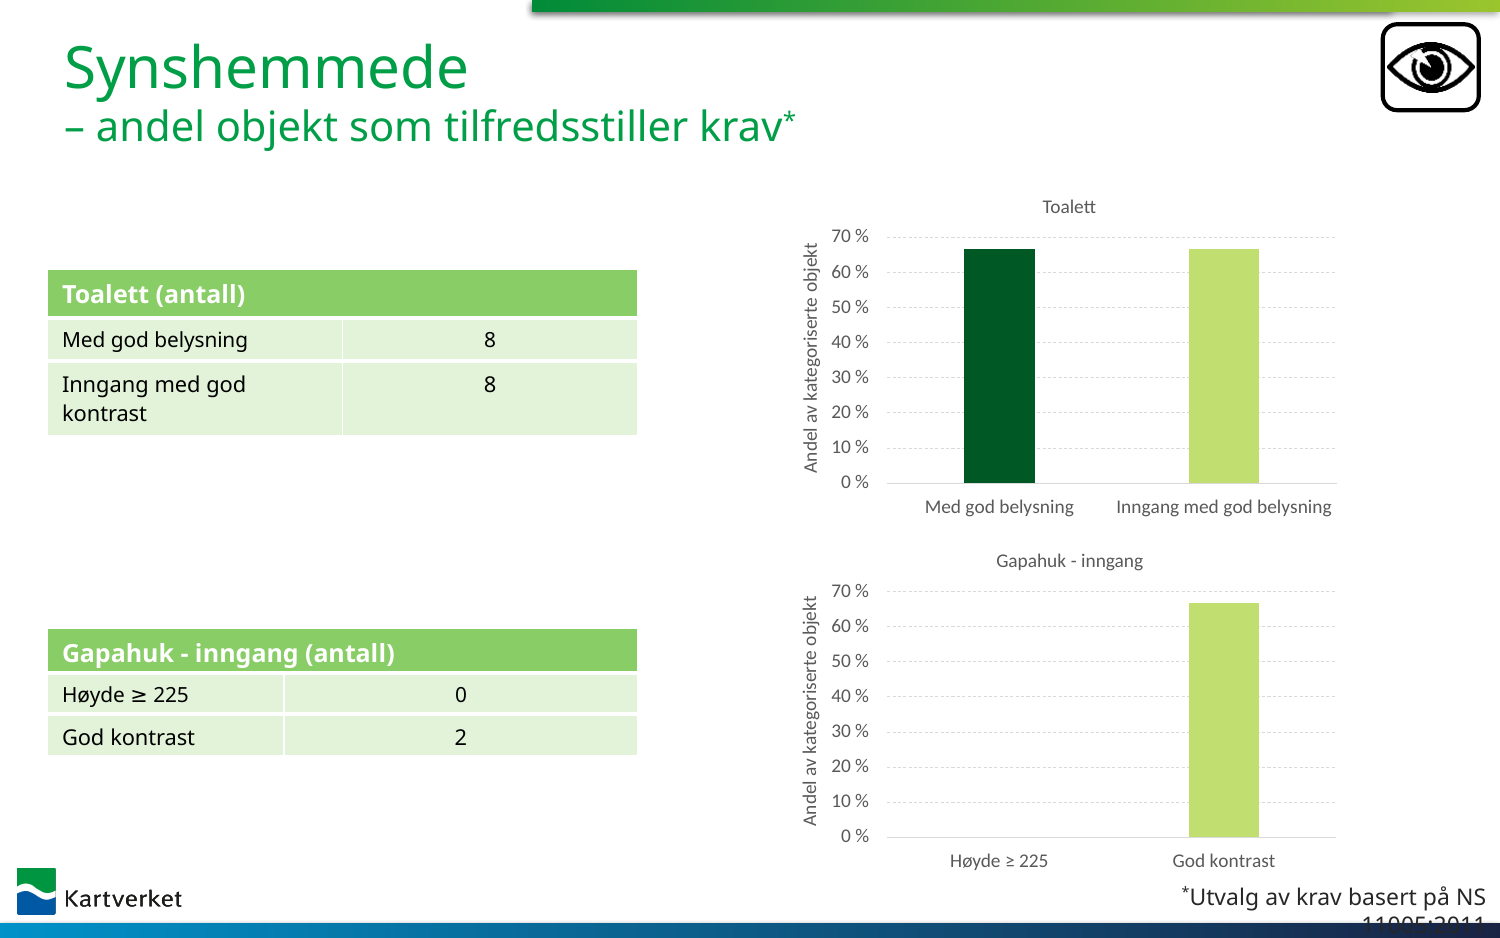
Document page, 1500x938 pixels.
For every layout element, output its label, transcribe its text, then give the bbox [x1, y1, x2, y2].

table_cell 8 [343, 363, 637, 435]
table_cell Inngang med god kontrast [48, 363, 342, 435]
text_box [1382, 24, 1480, 111]
table_cell 8 [343, 320, 637, 359]
picture [791, 541, 1348, 880]
table_header Gapahuk - inngang (antall) [48, 629, 637, 671]
table_cell Med god belysning [48, 320, 342, 359]
text_box *Utvalg av krav basert på NS 11005:2011 [1068, 873, 1500, 938]
table_cell 2 [285, 716, 637, 755]
table_header Toalett (antall) [48, 270, 637, 316]
table_cell Høyde ≥ 225 [48, 675, 283, 712]
table_cell God kontrast [48, 716, 283, 755]
picture [791, 187, 1348, 526]
text_box Synshemmede – andel objekt som tilfredsstiller krav* [49, 24, 1431, 158]
table_cell 0 [285, 675, 637, 712]
